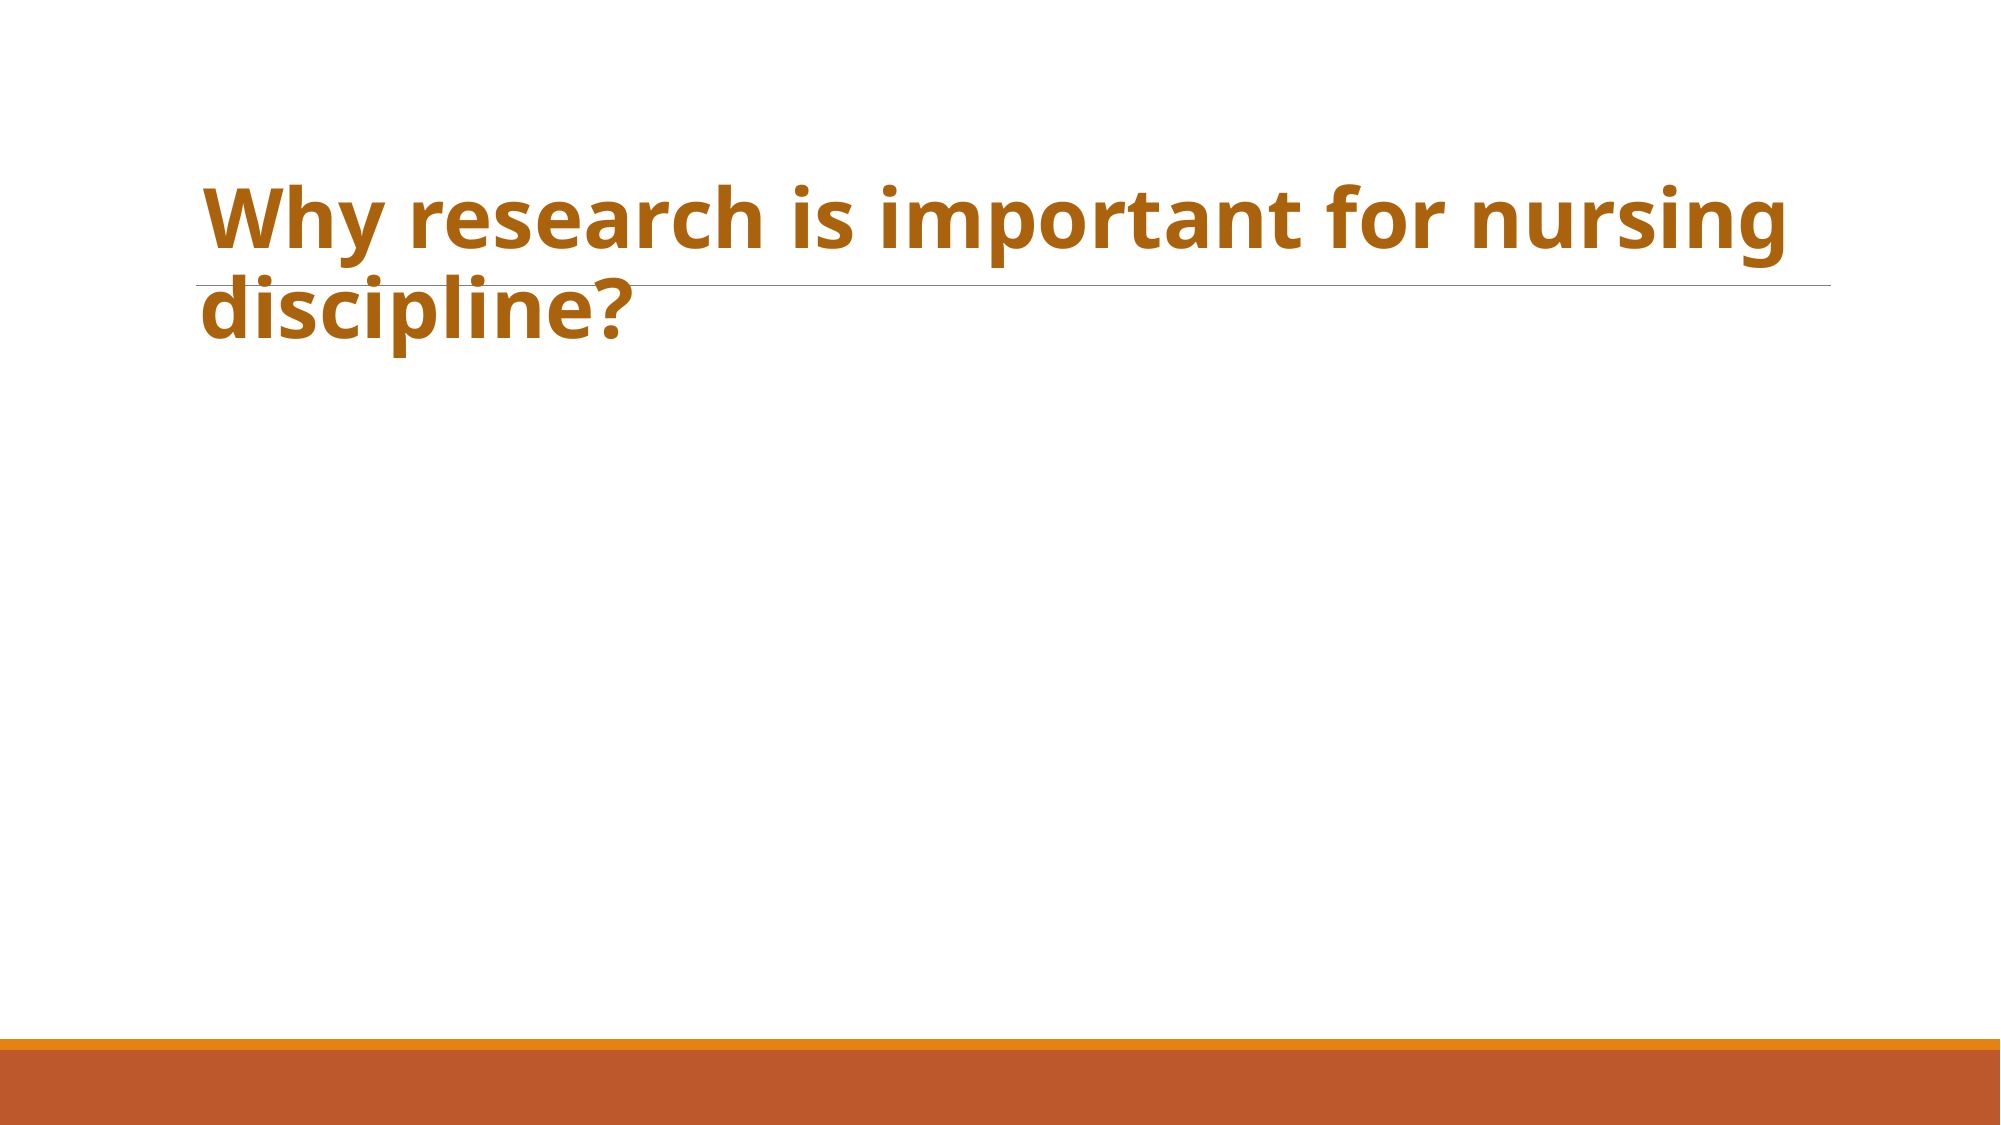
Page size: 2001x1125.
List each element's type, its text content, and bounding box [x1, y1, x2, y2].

list Why research is important for nursing discipline? [184, 168, 1835, 829]
